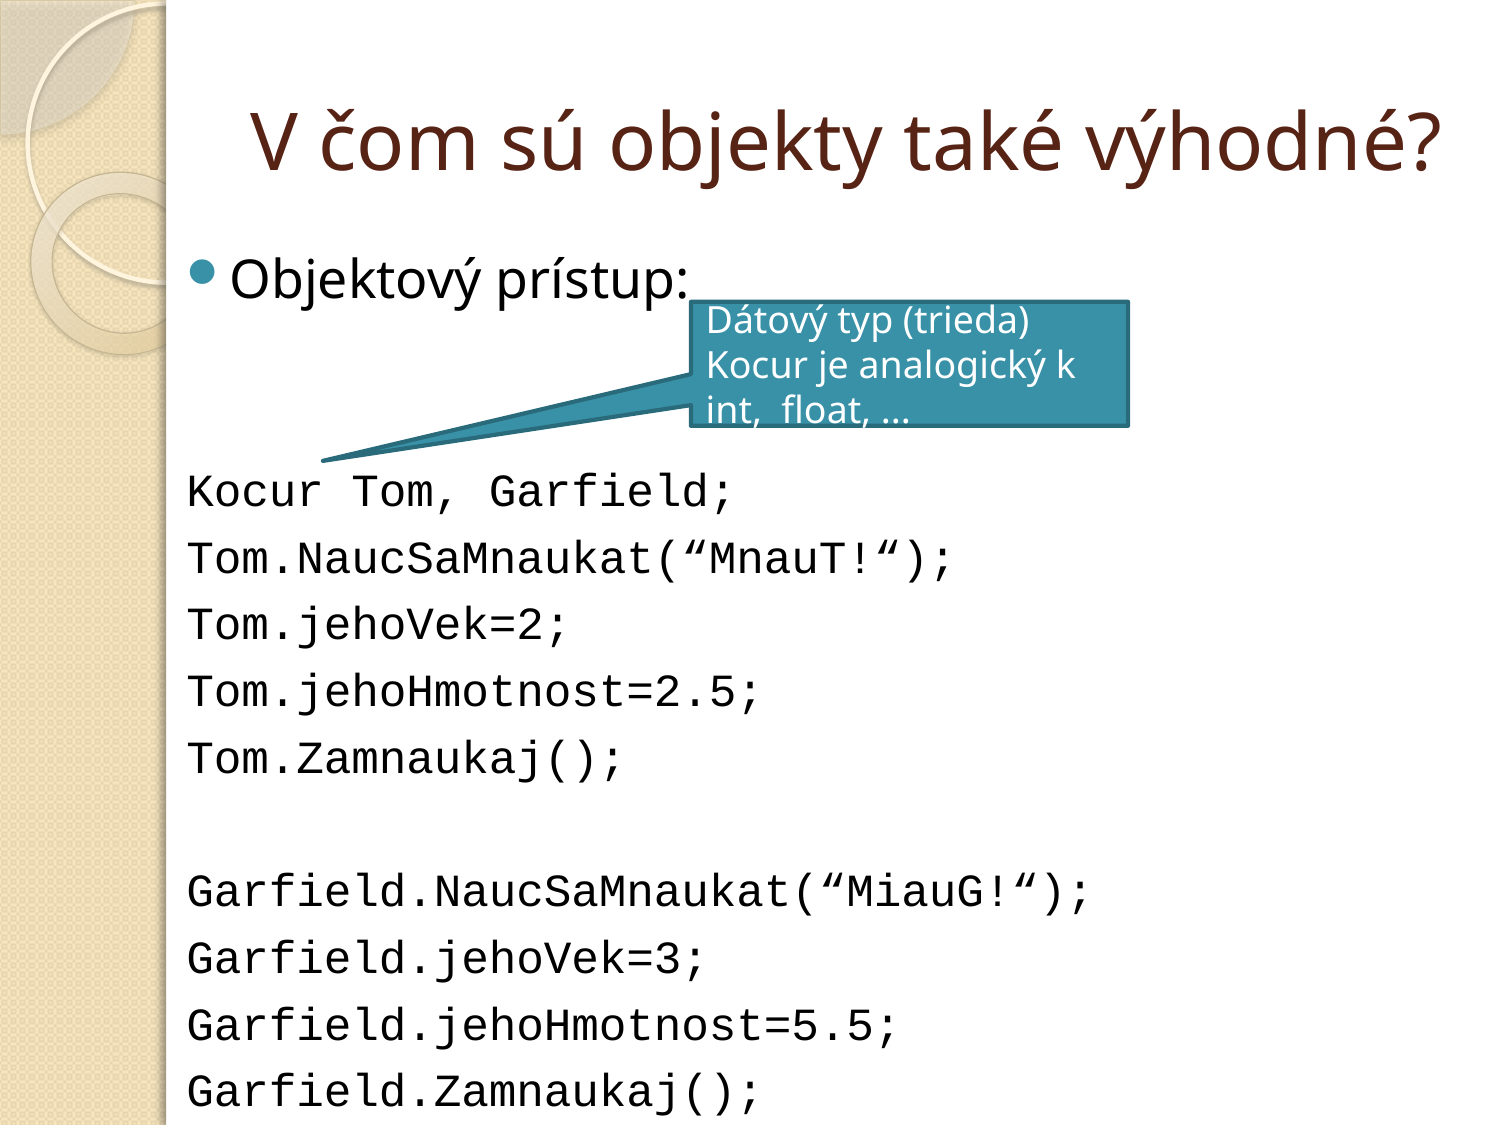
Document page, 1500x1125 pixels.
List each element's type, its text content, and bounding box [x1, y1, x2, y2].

text_box Dátový typ (trieda) Kocur je analogický k int, float, ... [320, 299, 1131, 463]
list Objektový prístup: Kocur Tom, Garfield; Tom.NaucSaMnaukat(“MnauT!“); Tom.jehoVek=2; Tom.jehoHmotnost=2.5; Tom.Zamnaukaj(); Garfield.NaucSaMnaukat(“MiauG!“); Garfield.jehoVek=3; Garfield.jehoHmotnost=5.5; Garfield.Zamnaukaj(); [159, 237, 1459, 1125]
title V čom sú objekty také výhodné? [235, 45, 1466, 233]
